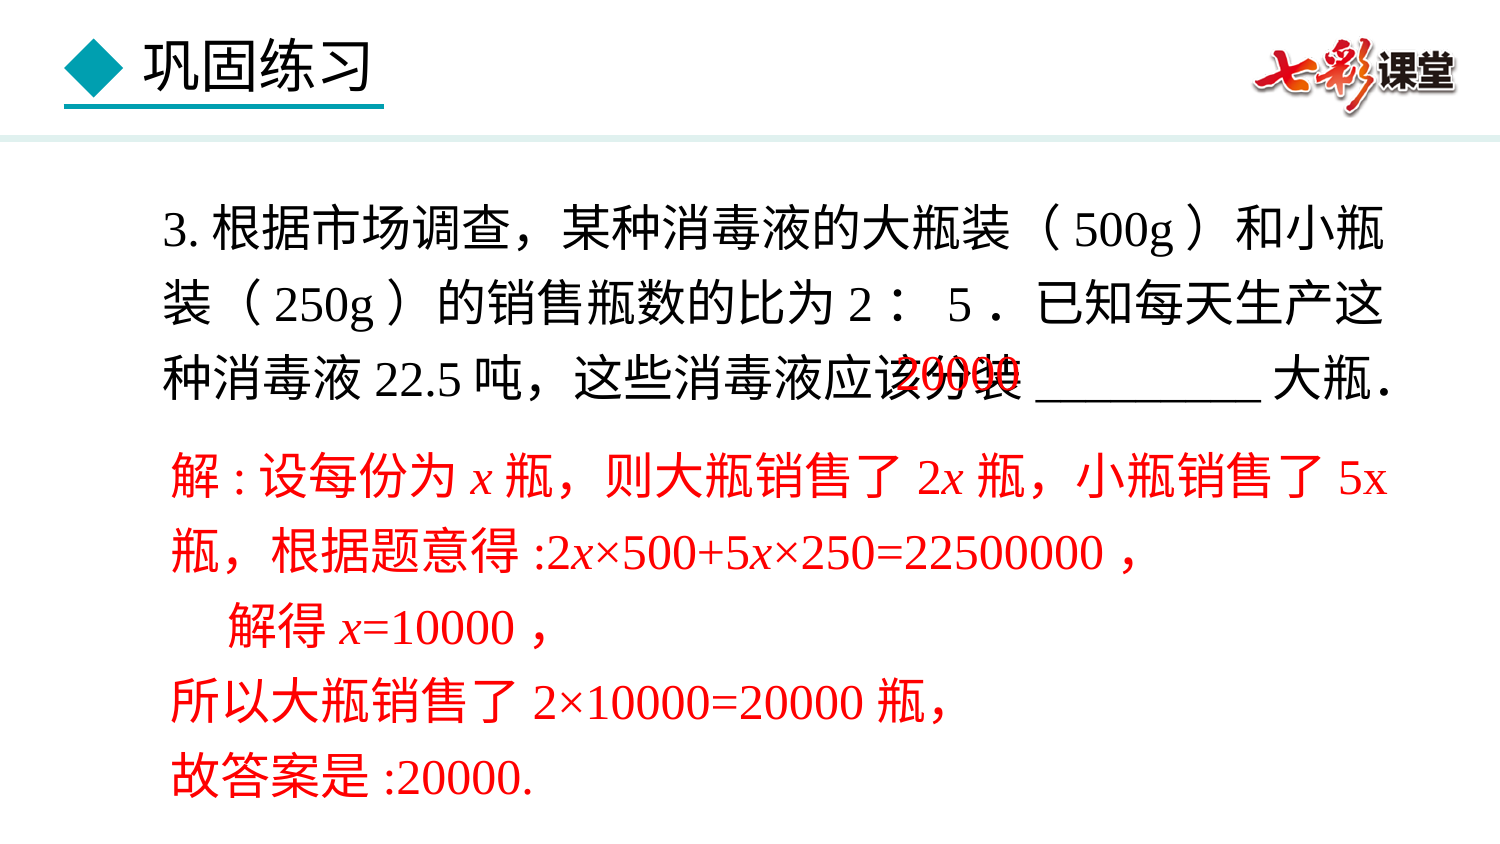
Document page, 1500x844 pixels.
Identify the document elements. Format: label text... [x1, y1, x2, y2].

text_box 20000 [880, 332, 1036, 408]
text_box 解:设每份为x瓶，则大瓶销售了2x瓶，小瓶销售了5x瓶，根据题意得:2x×500+5x×250=22500000， 解得x=10000， 所以大瓶销售了2×10000=20000瓶， 故答案是:20000. [155, 421, 1434, 812]
text_box 3.根据市场调查，某种消毒液的大瓶装（500g）和小瓶装（250g）的销售瓶数的比为2：5．已知每天生产这种消毒液22.5吨，这些消毒液应该分装_________大瓶． [147, 173, 1432, 414]
picture [1249, 32, 1461, 118]
